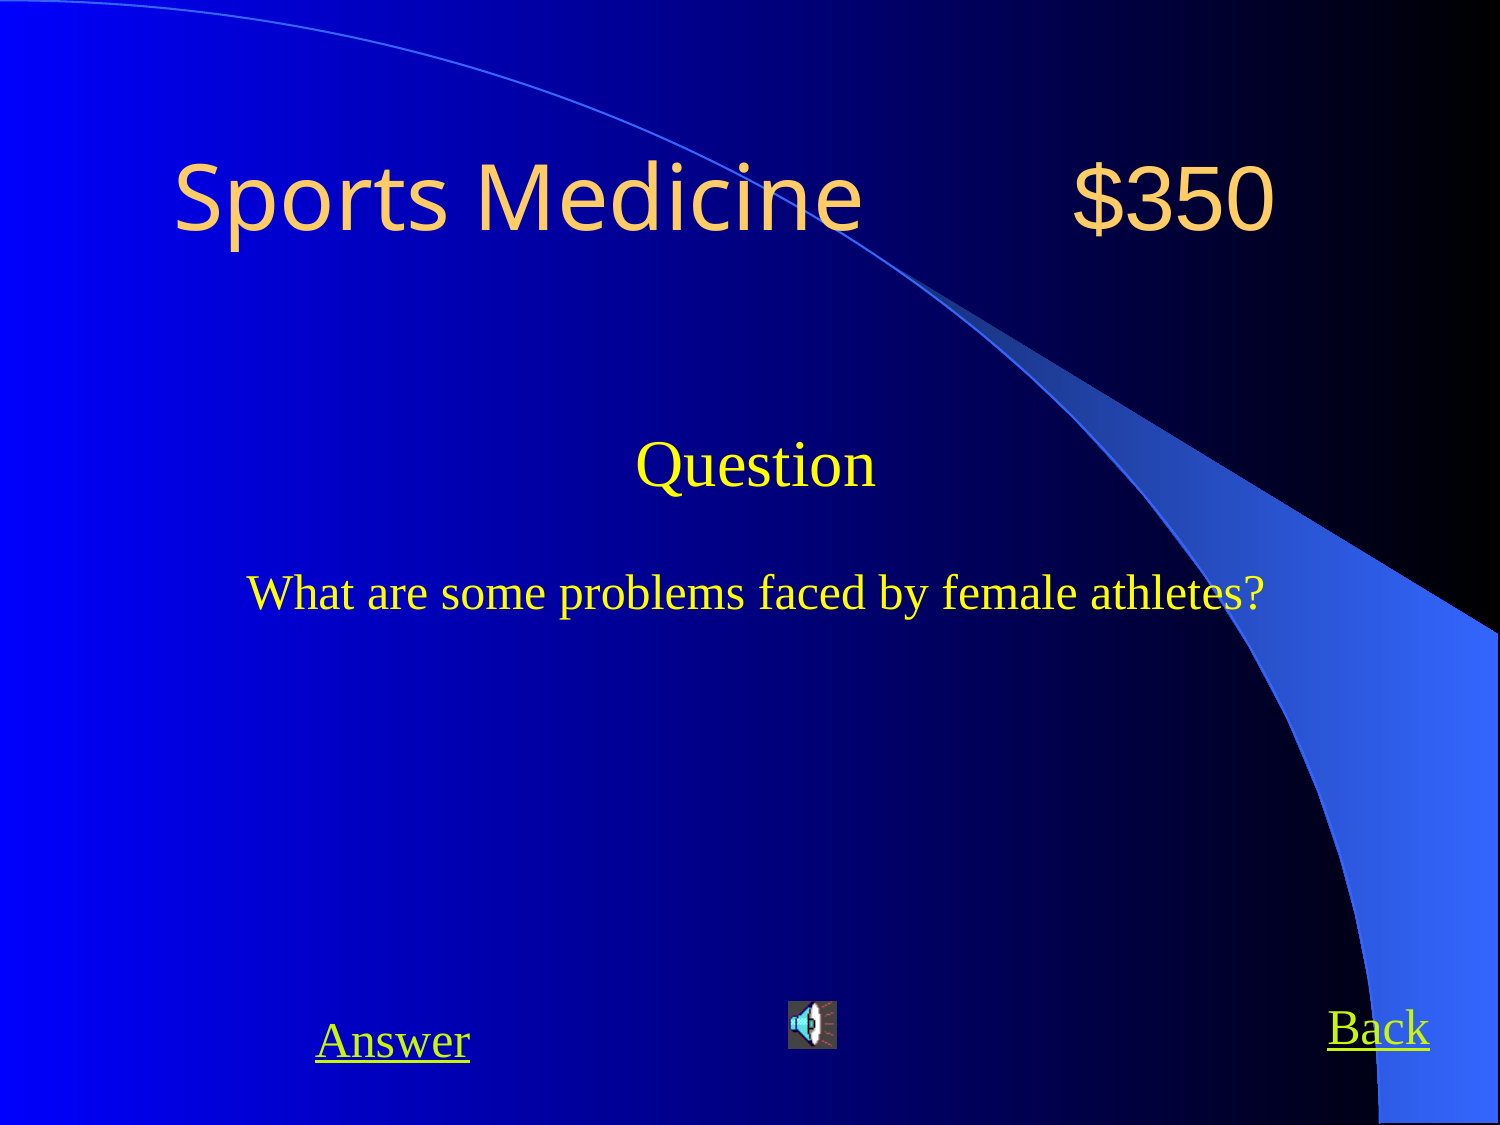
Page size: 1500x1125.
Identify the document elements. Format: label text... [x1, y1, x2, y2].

text_box Back [1312, 987, 1446, 1063]
title Sports Medicine $350 [87, 99, 1363, 288]
text_box Answer [300, 999, 625, 1075]
text_box Question What are some problems faced by female athletes? [99, 412, 1413, 688]
picture [787, 999, 838, 1051]
